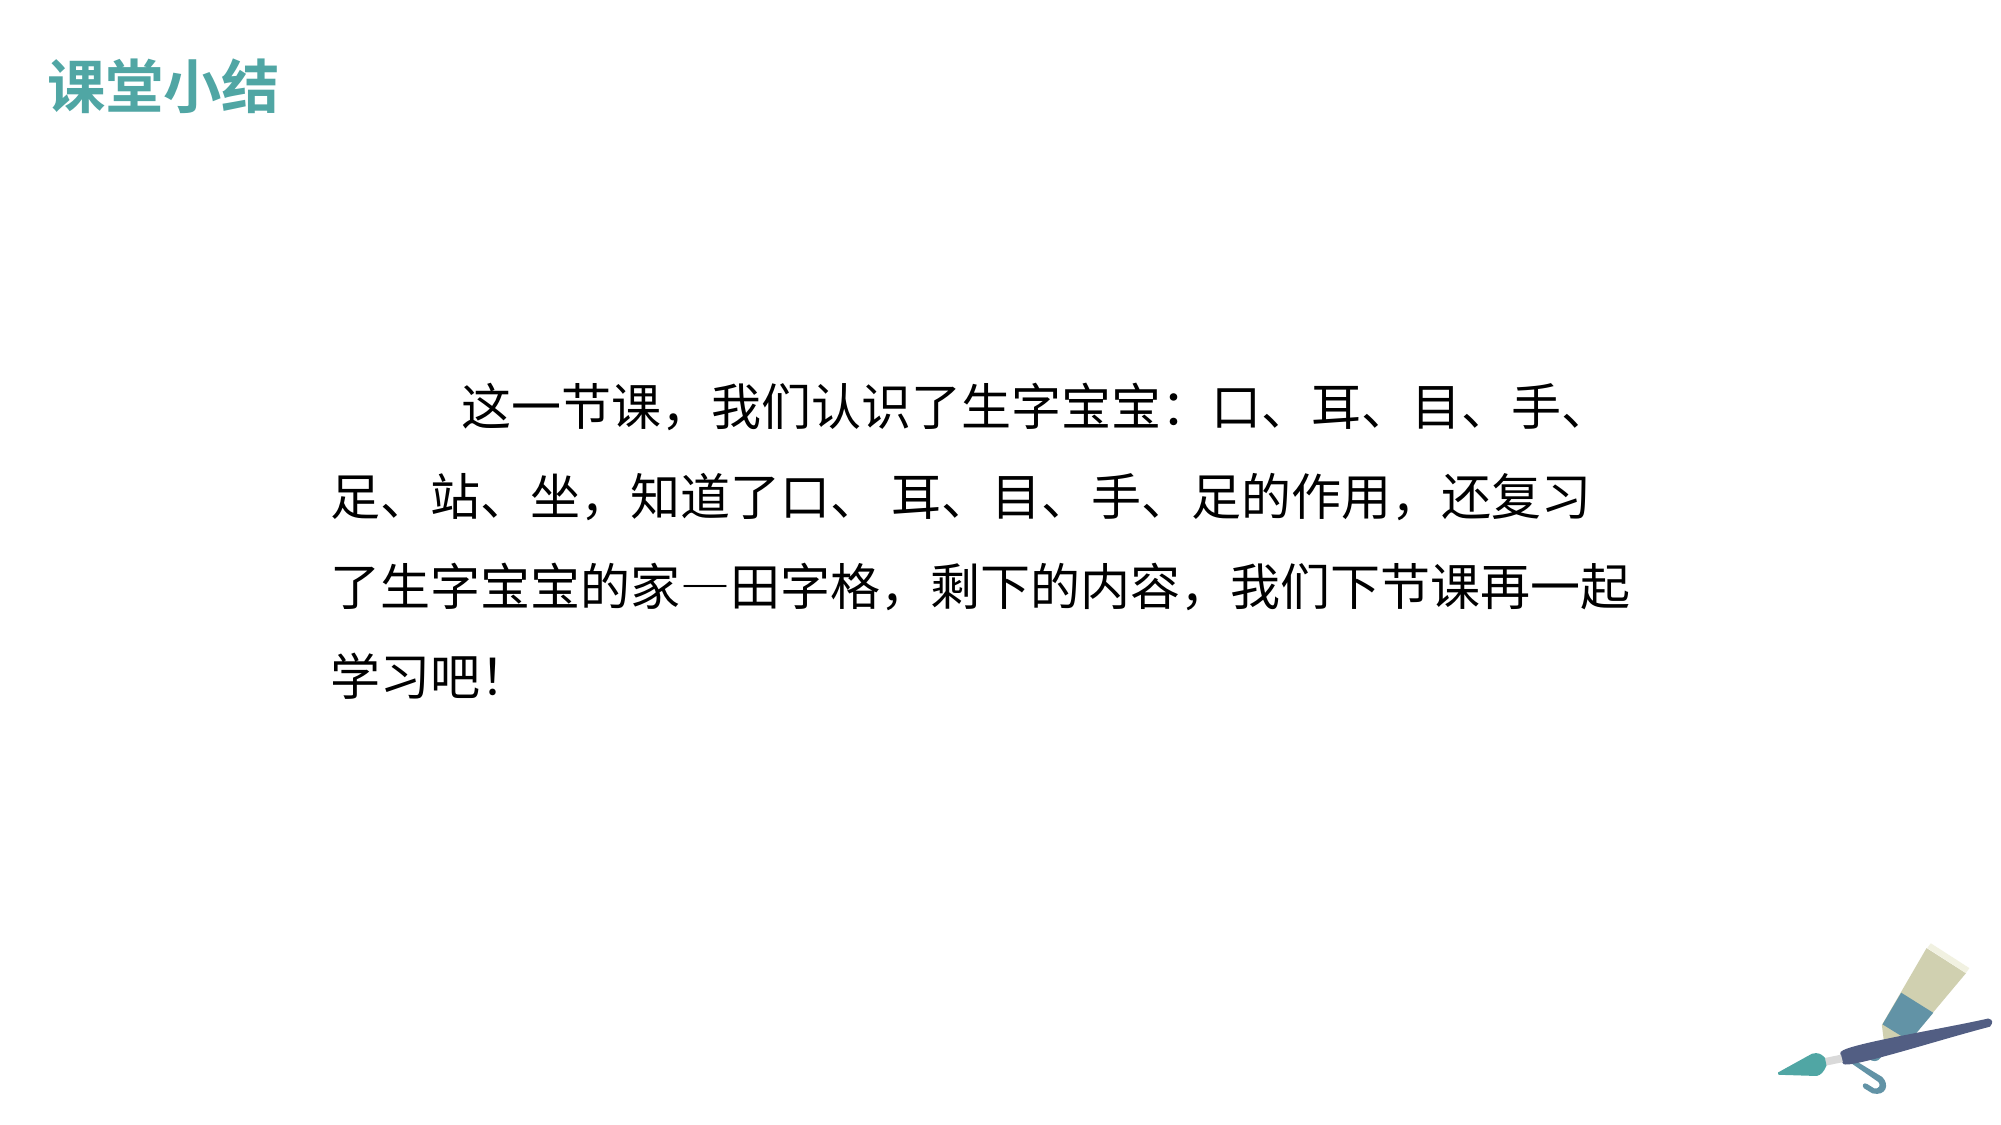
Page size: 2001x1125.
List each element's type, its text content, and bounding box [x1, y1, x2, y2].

text_box 这一节课，我们认识了生字宝宝：口、耳、目、手、足、站、坐，知道了口、 耳、目、手、足的作用，还复习了生字宝宝的家—田字格，剩下的内容，我们下节课再一起学习吧！ [314, 338, 1652, 713]
text_box 课堂小结 [32, 42, 295, 128]
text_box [1811, 945, 1974, 1125]
